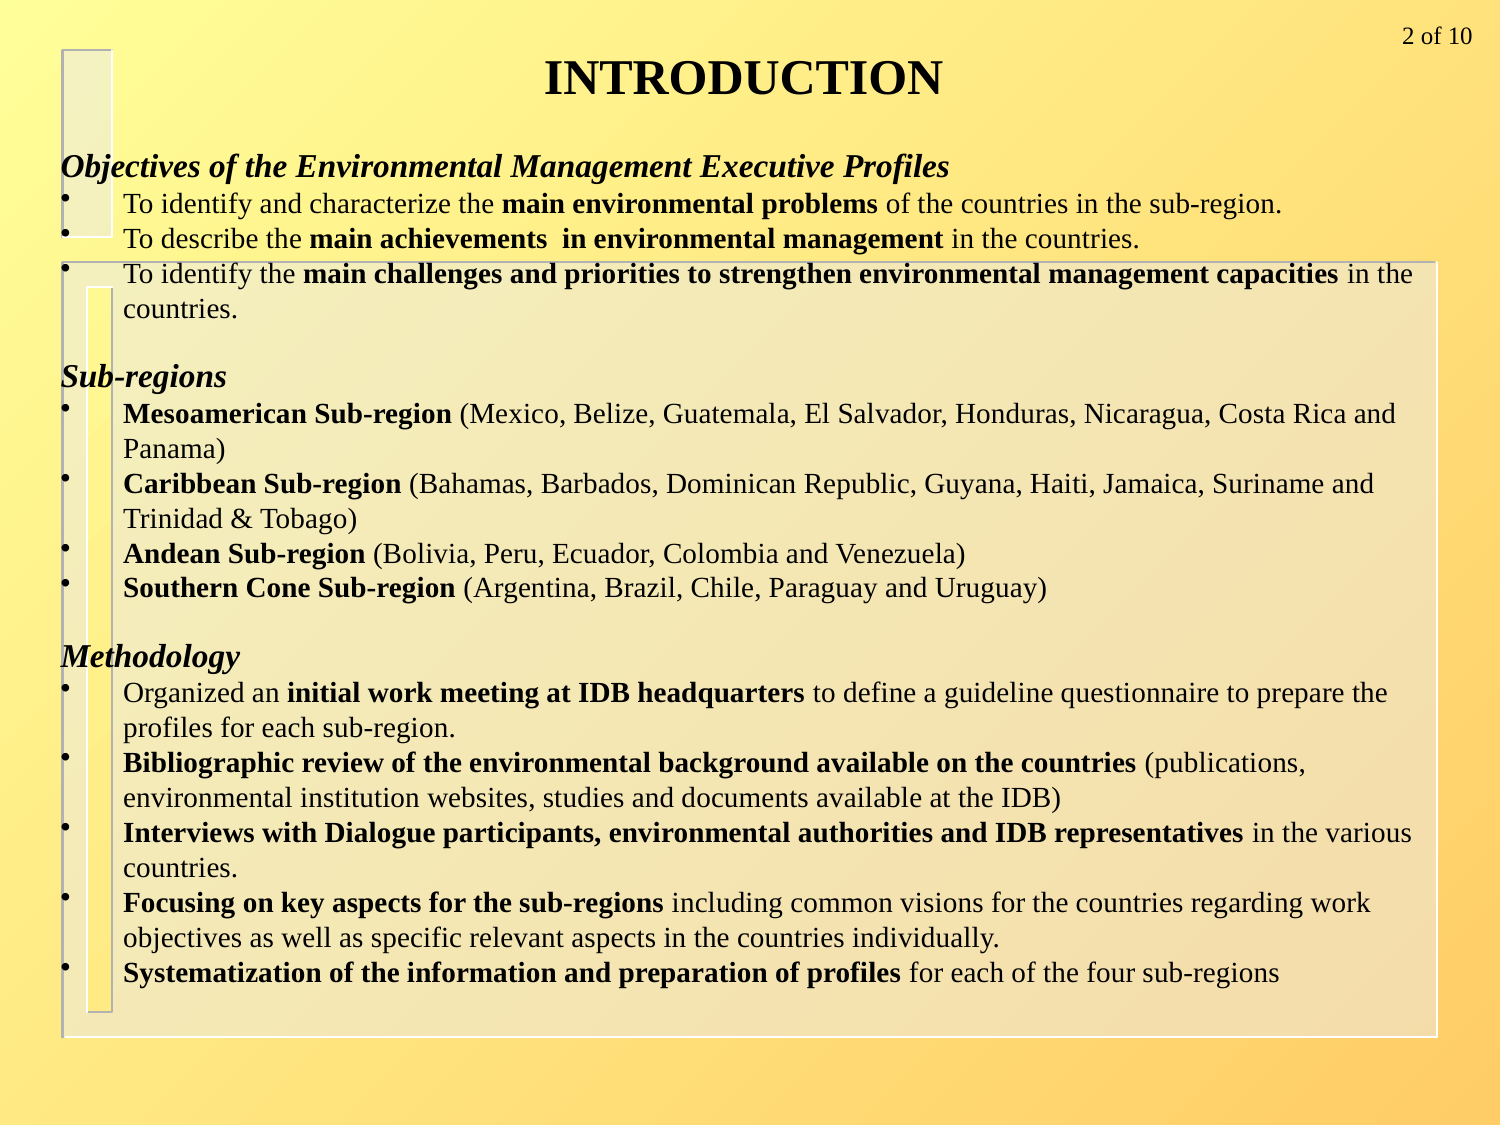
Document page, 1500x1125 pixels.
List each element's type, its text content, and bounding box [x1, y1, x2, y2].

text_box INTRODUCTION [99, 37, 1388, 113]
text_box 2 of 10 [1249, 12, 1488, 58]
text_box Objectives of the Environmental Management Executive Profiles To identify and characterize the main environmental problems of the countries in the sub-region. To describe the main achievements in environmental management in the countries. To identify the main challenges and priorities to strengthen environmental management capacities in the countries. Sub-regions Mesoamerican Sub-region (Mexico, Belize, Guatemala, El Salvador, Honduras, Nicaragua, Costa Rica and Panama) Caribbean Sub-region (Bahamas, Barbados, Dominican Republic, Guyana, Haiti, Jamaica, Suriname and Trinidad & Tobago) Andean Sub-region (Bolivia, Peru, Ecuador, Colombia and Venezuela) Southern Cone Sub-region (Argentina, Brazil, Chile, Paraguay and Uruguay) Methodology Organized an initial work meeting at IDB headquarters to define a guideline questionnaire to prepare the profiles for each sub-region. Bibliographic review of the environmental background available on the countries (publications, environmental institution websites, studies and documents available at the IDB) Interviews with Dialogue participants, environmental authorities and IDB representatives in the various countries. Focusing on key aspects for the sub-regions including common visions for the countries regarding work objectives as well as specific relevant aspects in the countries individually. Systematization of the information and preparation of profiles for each of the four sub-regions [45, 137, 1450, 1081]
